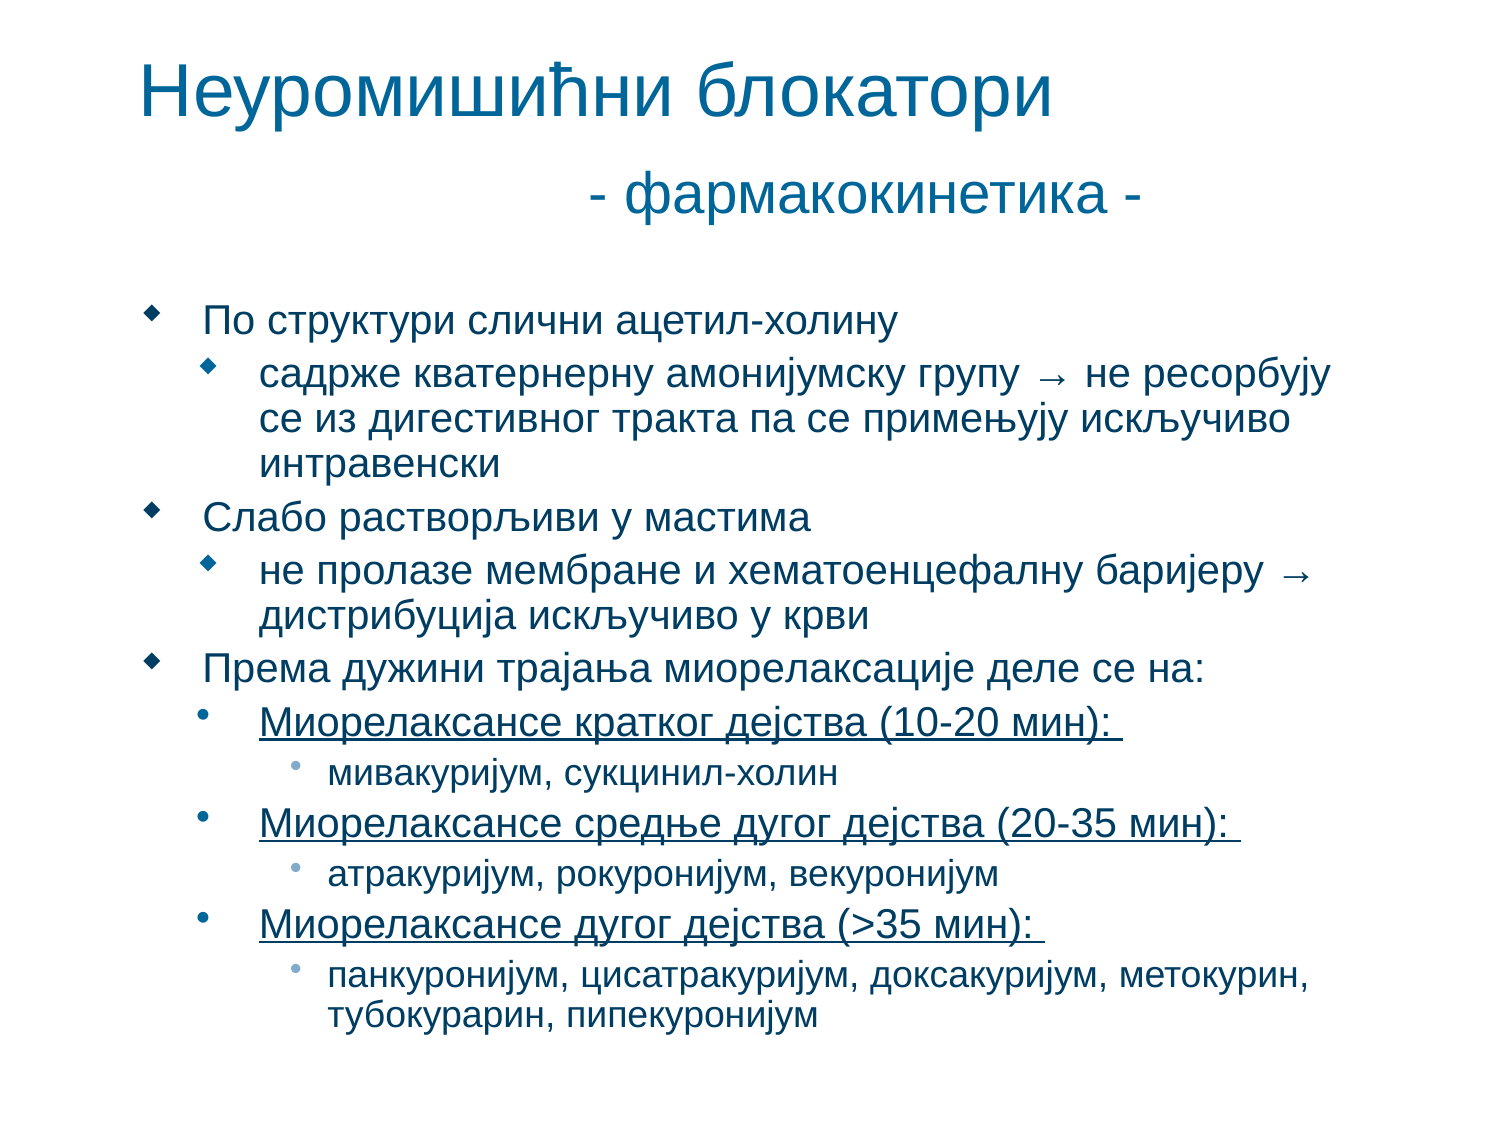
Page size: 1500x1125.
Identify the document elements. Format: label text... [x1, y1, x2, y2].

list По структури слични ацетил-холину садрже кватернерну амонијумску групу → не ресорбују се из дигестивног тракта па се примењују искључиво интравенски Слабо растворљиви у мастима не пролазе мембране и хематоенцефалну баријеру → дистрибуција искључиво у крви Према дужини трајања миорелаксације деле се на: Миорелаксансе кратког дејства (10-20 мин): мивакуријум, сукцинил-холин Миорелаксансе средње дугог дејства (20-35 мин): атракуријум, рокуронијум, векуронијум Миорелаксансе дугог дејства (>35 мин): панкуронијум, цисатракуријум, доксакуријум, метокурин, тубокурарин, пипекуронијум [124, 290, 1400, 1026]
title Неуромишићни блокатори - фармакокинетика - [123, 49, 1400, 238]
